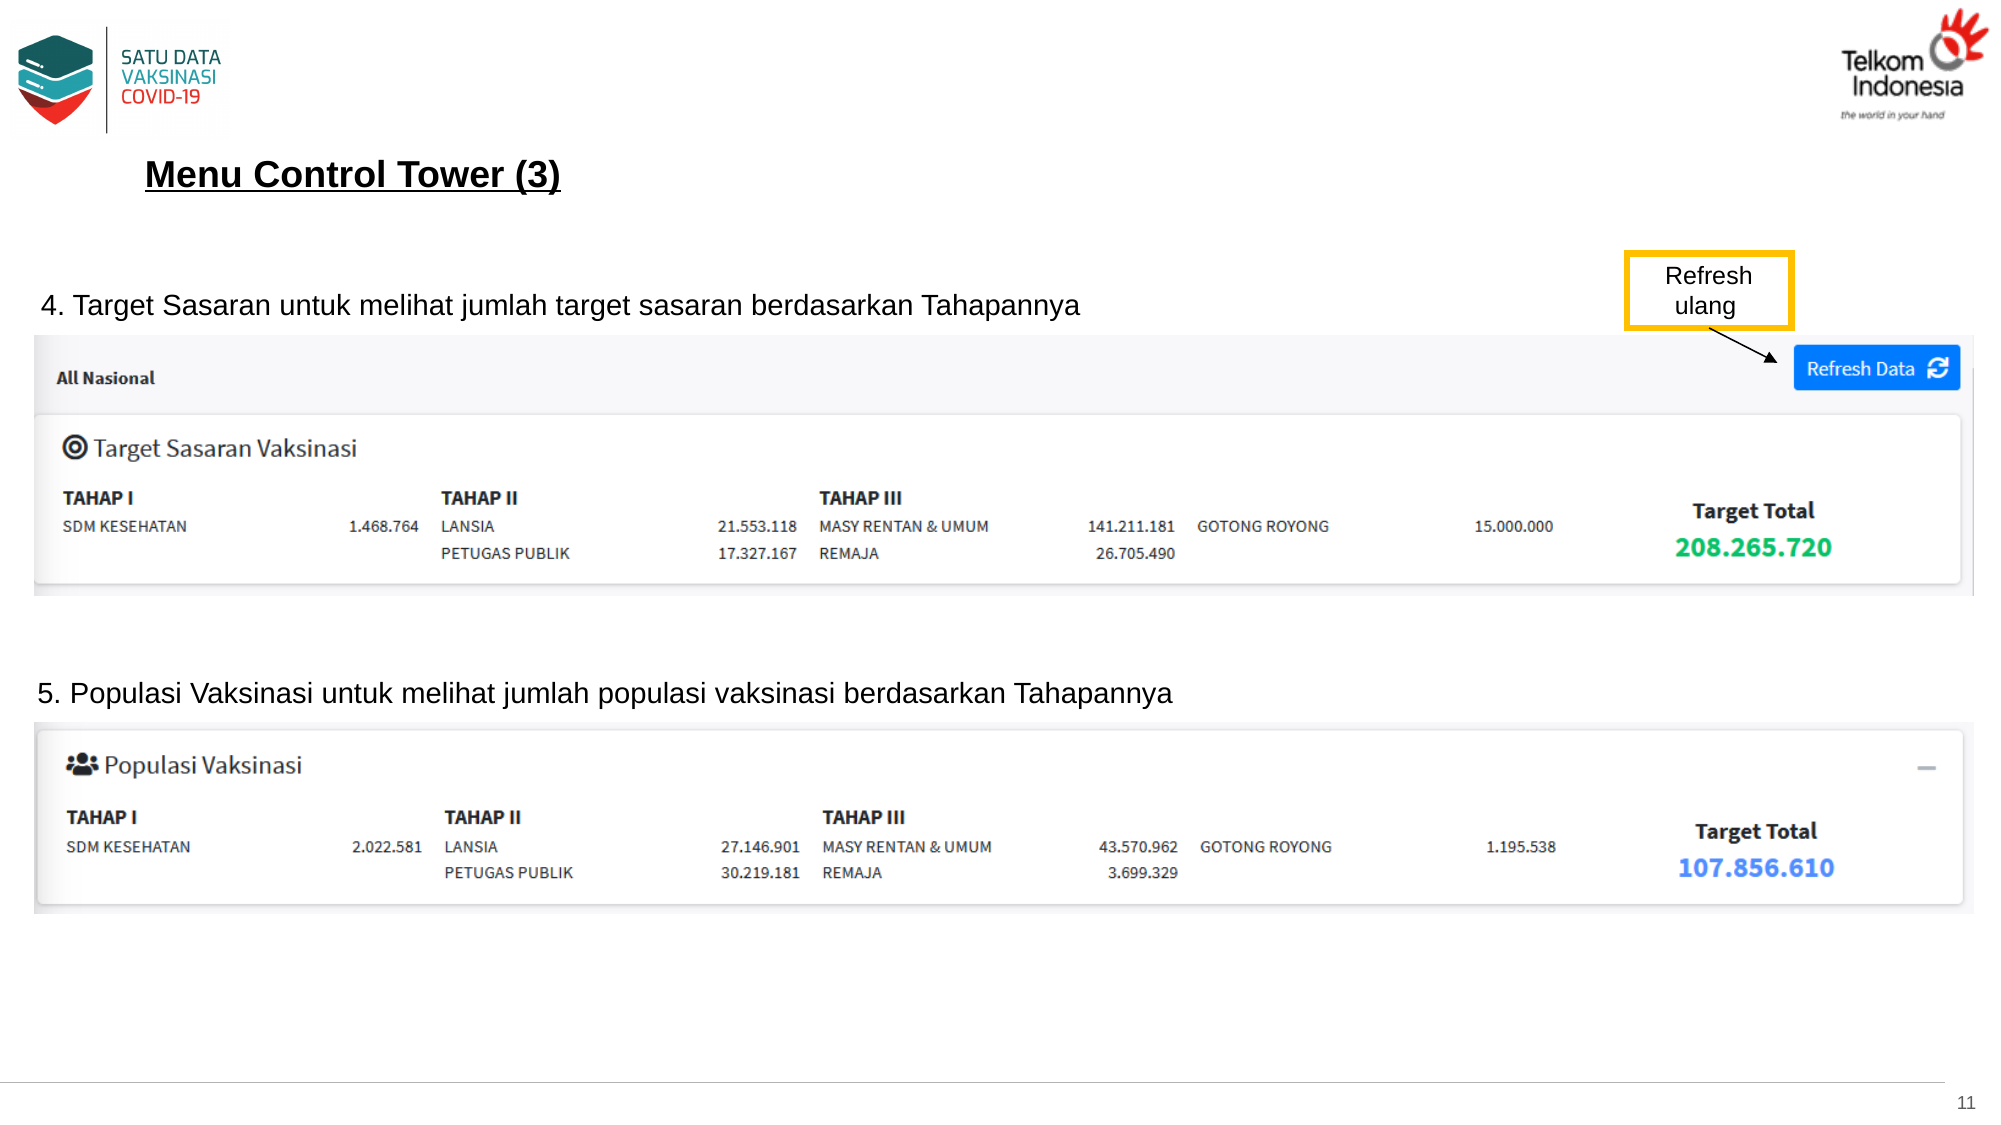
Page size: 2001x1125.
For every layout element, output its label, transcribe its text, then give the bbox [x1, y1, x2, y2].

picture [1831, 0, 1998, 139]
text_box Menu Control Tower (3) [118, 147, 588, 204]
picture [10, 19, 231, 141]
picture [34, 722, 1974, 914]
picture [34, 335, 1974, 596]
text_box Refresh ulang [1626, 253, 1792, 329]
text_box 5. Populasi Vaksinasi untuk melihat jumlah populasi vaksinasi berdasarkan Tahapannya [31, 668, 1181, 716]
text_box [1709, 327, 1778, 363]
text_box 4. Target Sasaran untuk melihat jumlah target sasaran berdasarkan Tahapannya [34, 280, 1089, 328]
